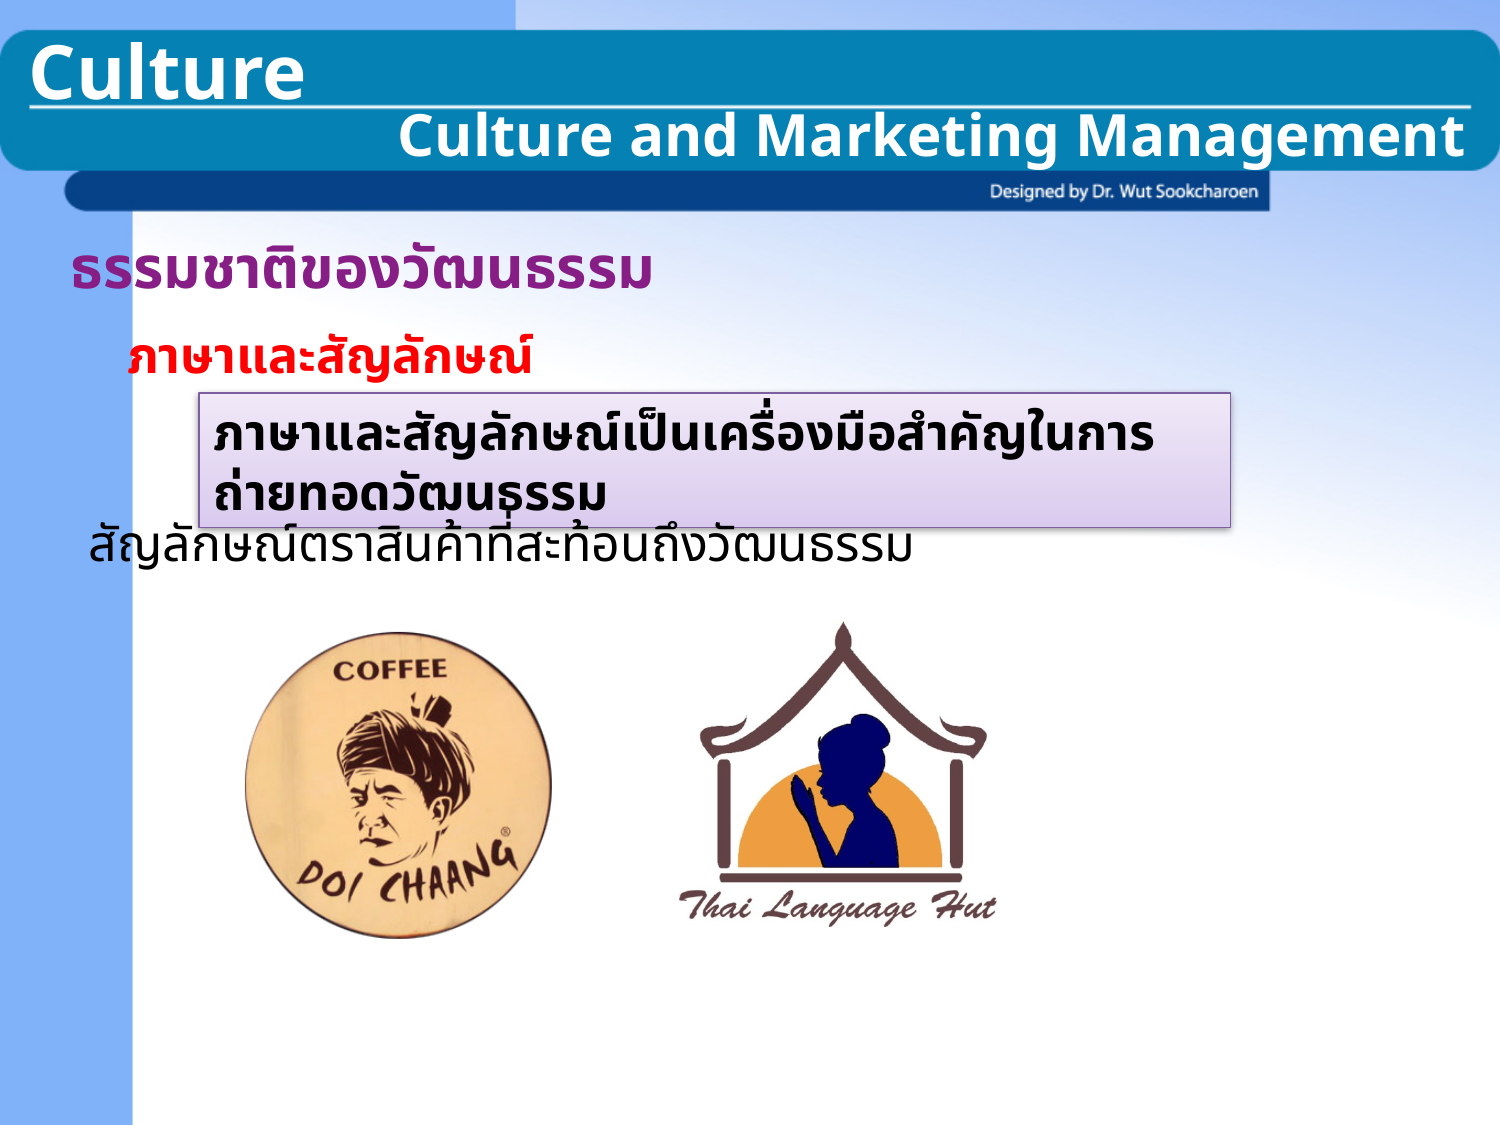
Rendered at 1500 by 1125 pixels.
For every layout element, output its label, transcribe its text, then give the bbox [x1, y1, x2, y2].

text_box Culture and Marketing Management [37, 108, 1481, 172]
text_box ภาษาและสัญลักษณ์เป็นเครื่องมือสำคัญในการถ่ายทอดวัฒนธรรม [198, 392, 1231, 528]
picture [0, 146, 1500, 1125]
text_box สัญลักษณ์ตราสินค้าที่สะท้อนถึงวัฒนธรรม [74, 503, 931, 579]
text_box ธรรมชาติของวัฒนธรรม [56, 222, 671, 308]
text_box ภาษาและสัญลักษณ์ [112, 316, 550, 392]
text_box Culture [13, 32, 1475, 107]
picture [0, 0, 1500, 54]
